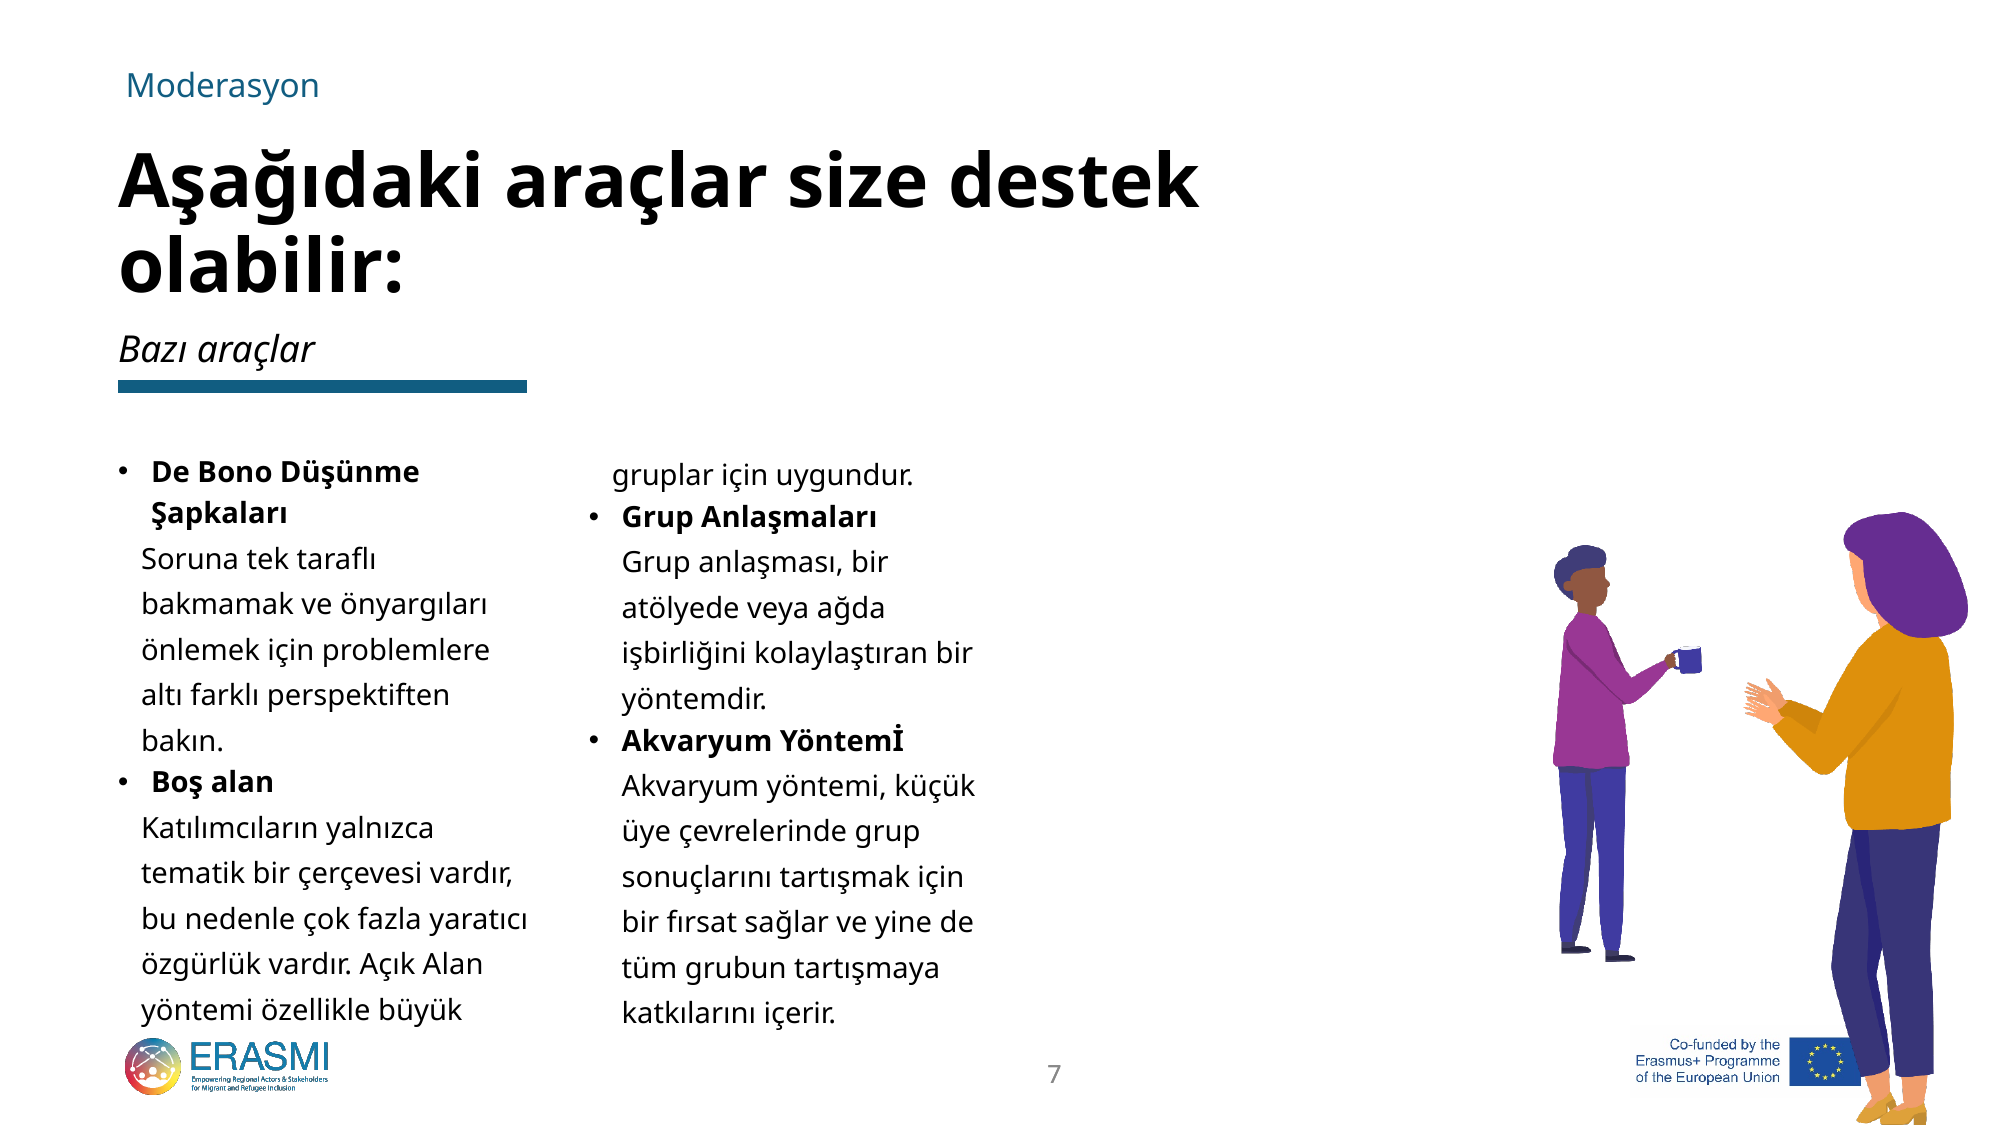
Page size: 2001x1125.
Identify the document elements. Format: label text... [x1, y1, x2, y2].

list Bazı araçlar [117, 311, 528, 371]
picture [1630, 512, 1968, 1125]
picture [1552, 545, 1702, 963]
title Aşağıdaki araçlar size destek olabilir: [117, 138, 1472, 297]
list De Bono Düşünme Şapkaları Soruna tek taraflı bakmamak ve önyargıları önlemek için problemlere altı farklı perspektiften bakın. Boş alan Katılımcıların yalnızca tematik bir çerçevesi vardır, bu nedenle çok fazla yaratıcı özgürlük vardır. Açık Alan yöntemi özellikle büyük gruplar için uygundur. Grup Anlaşmaları Grup anlaşması, bir atölyede veya ağda işbirliğini kolaylaştıran bir yöntemdir. Akvaryum Yöntemİ Akvaryum yöntemi, küçük üye çevrelerinde grup sonuçlarını tartışmak için bir fırsat sağlar ve yine de tüm grubun tartışmaya katkılarını içerir. [117, 445, 1472, 1031]
picture [118, 1035, 332, 1098]
